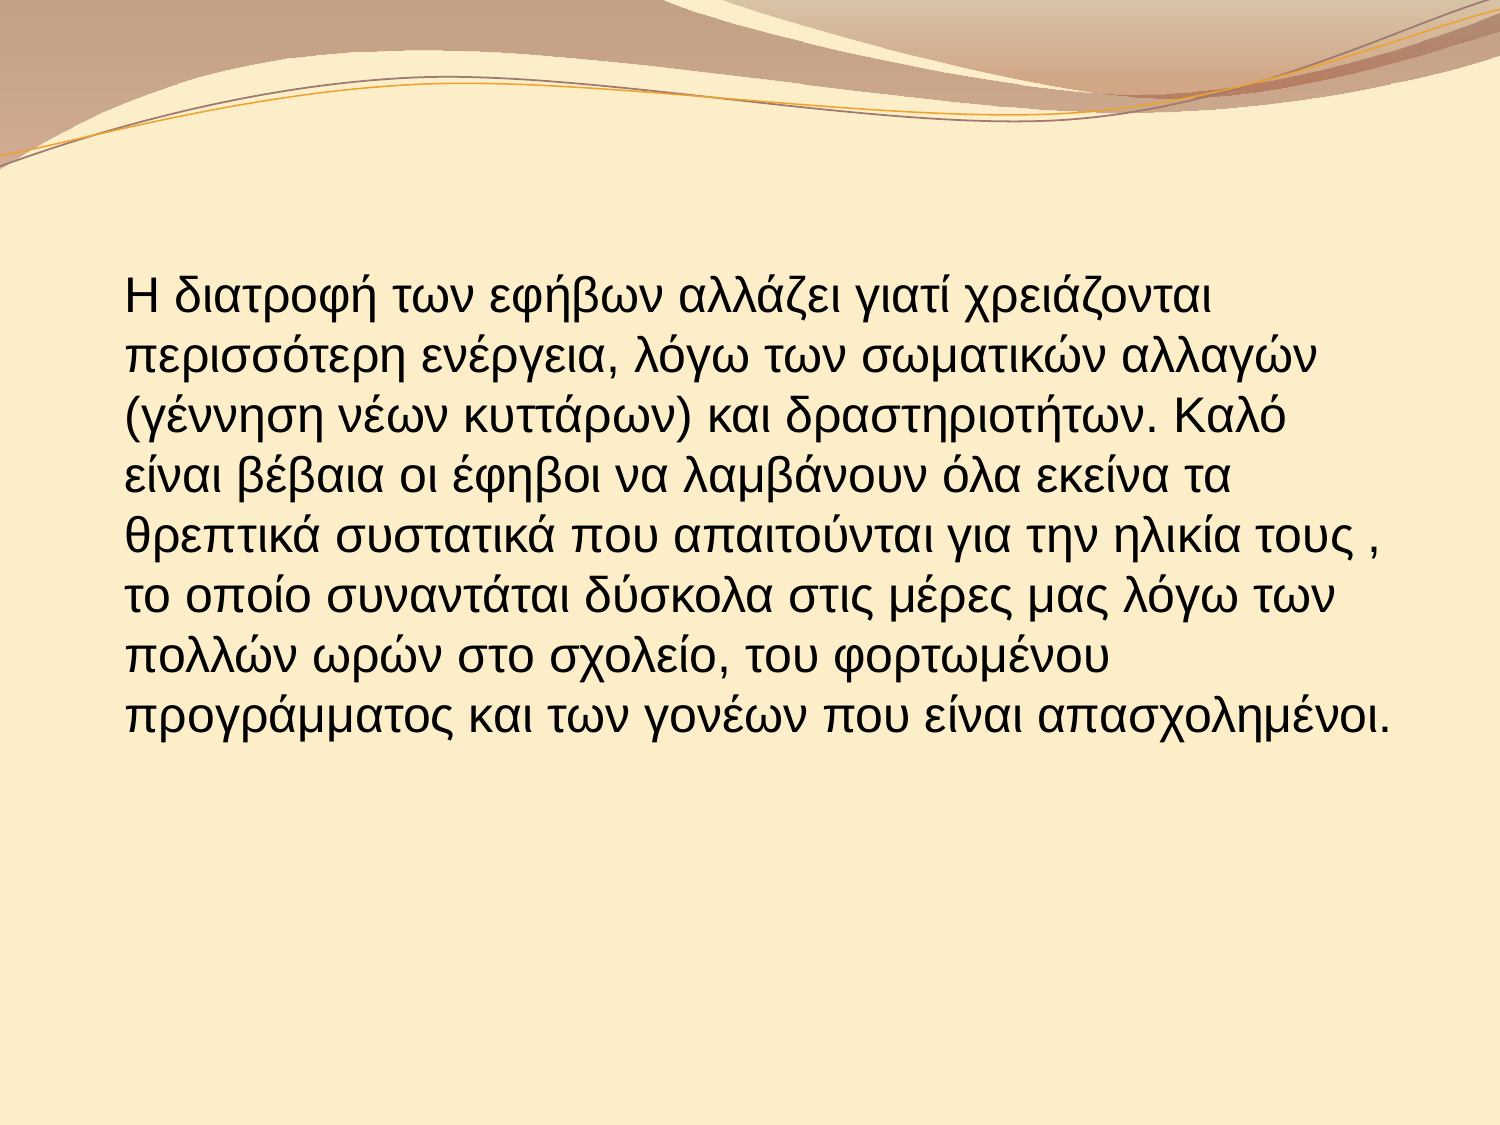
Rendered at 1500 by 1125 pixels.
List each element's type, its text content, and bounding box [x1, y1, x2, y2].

list Η διατροφή των εφήβων αλλάζει γιατί χρειάζονται περισσότερη ενέργεια, λόγω των σωματικών αλλαγών (γέννηση νέων κυττάρων) και δραστηριοτήτων. Καλό είναι βέβαια οι έφηβοι να λαμβάνουν όλα εκείνα τα θρεπτικά συστατικά που απαιτούνται για την ηλικία τους , το οποίο συναντάται δύσκολα στις μέρες μας λόγω των πολλών ωρών στο σχολείο, του φορτωμένου προγράμματος και των γονέων που είναι απασχολημένοι. [64, 255, 1415, 976]
